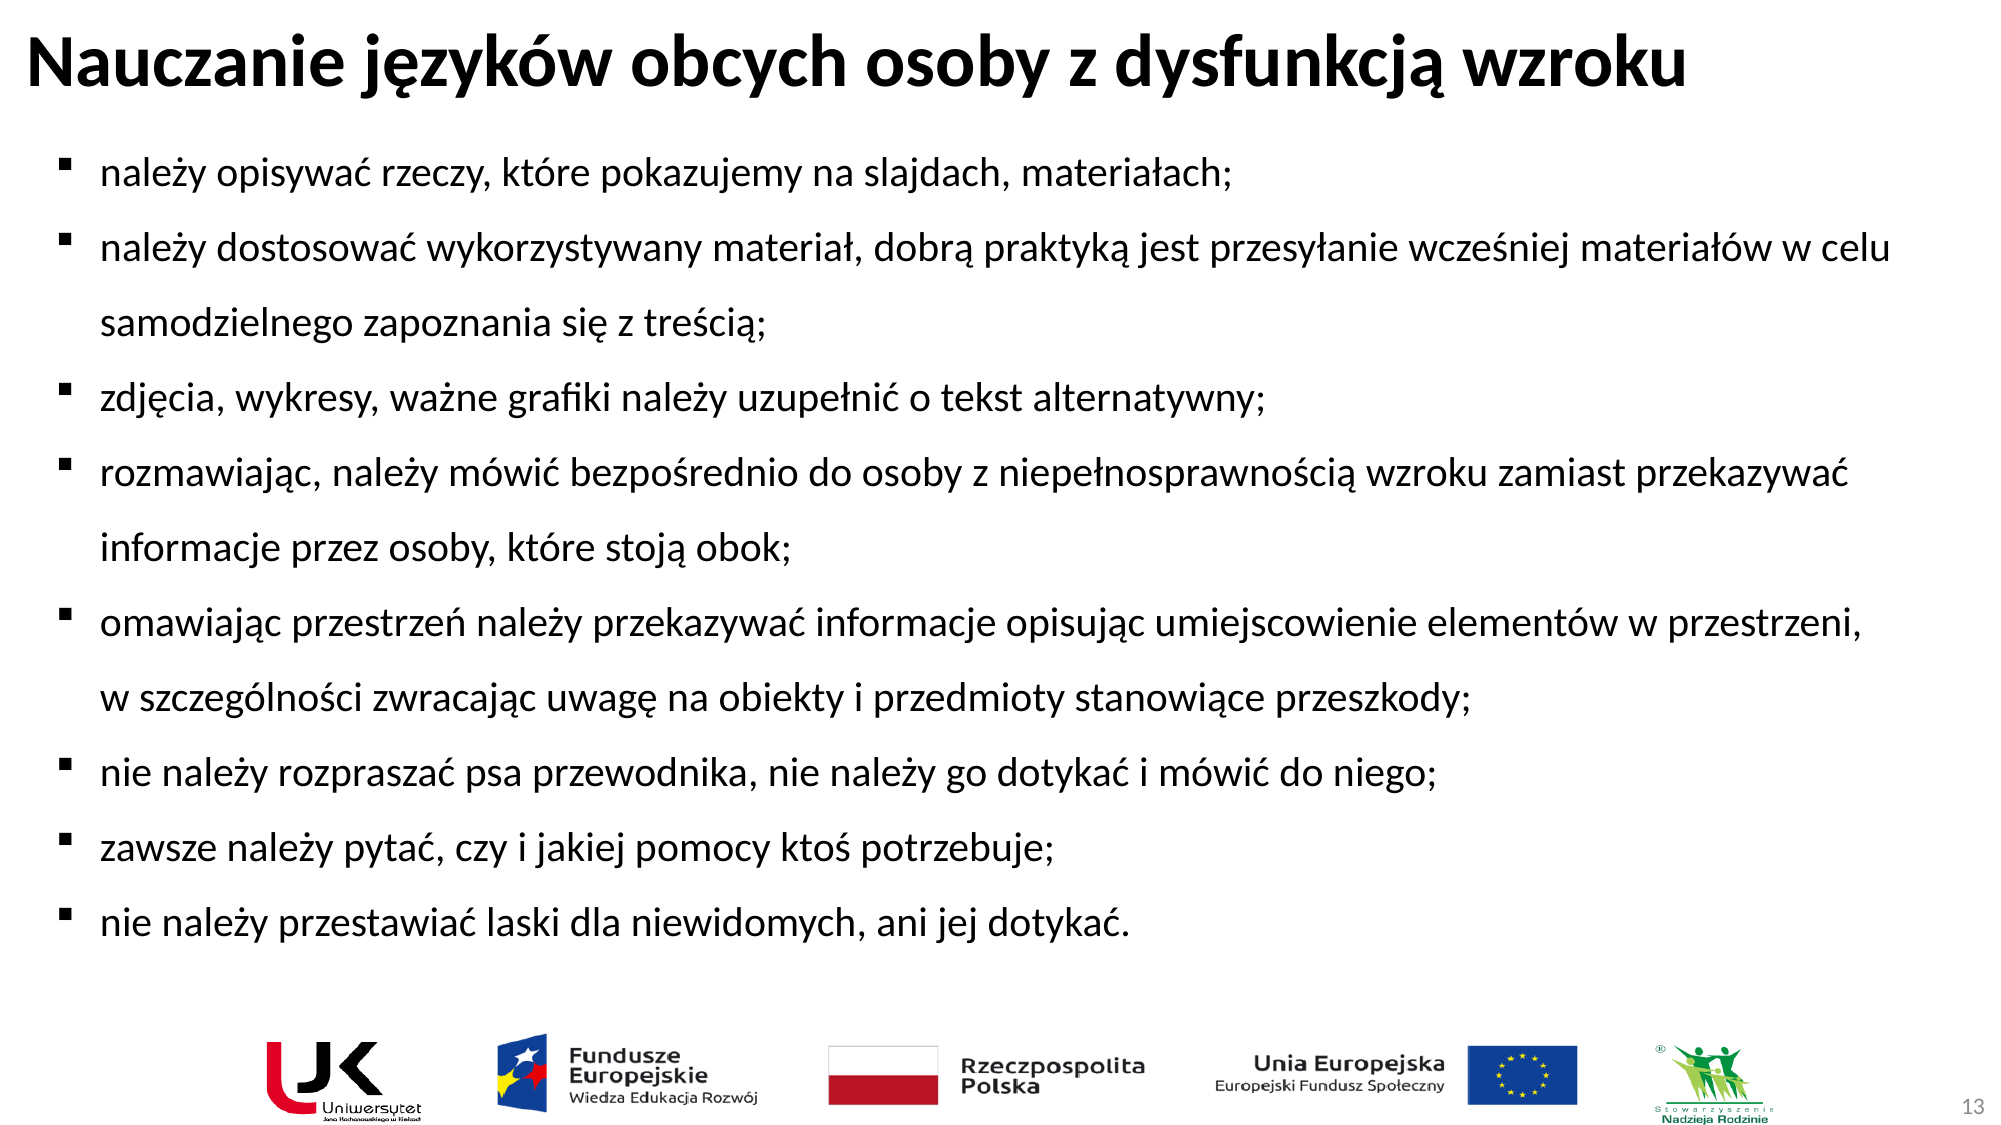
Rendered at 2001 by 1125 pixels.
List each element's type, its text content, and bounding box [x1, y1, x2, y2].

list należy opisywać rzeczy, które pokazujemy na slajdach, materiałach; należy dostosować wykorzystywany materiał, dobrą praktyką jest przesyłanie wcześniej materiałów w celu samodzielnego zapoznania się z treścią; zdjęcia, wykresy, ważne grafiki należy uzupełnić o tekst alternatywny; rozmawiając, należy mówić bezpośrednio do osoby z niepełnosprawnością wzroku zamiast przekazywać informacje przez osoby, które stoją obok; omawiając przestrzeń należy przekazywać informacje opisując umiejscowienie elementów w przestrzeni, w szczególności zwracając uwagę na obiekty i przedmioty stanowiące przeszkody; nie należy rozpraszać psa przewodnika, nie należy go dotykać i mówić do niego; zawsze należy pytać, czy i jakiej pomocy ktoś potrzebuje; nie należy przestawiać laski dla niewidomych, ani jej dotykać. [26, 119, 1946, 966]
picture [463, 1004, 1613, 1125]
title Nauczanie języków obcych osoby z dysfunkcją wzroku [26, 2, 1973, 111]
picture [266, 1042, 421, 1122]
picture [1655, 1044, 1774, 1125]
slide_number 13 [1832, 1087, 2000, 1123]
